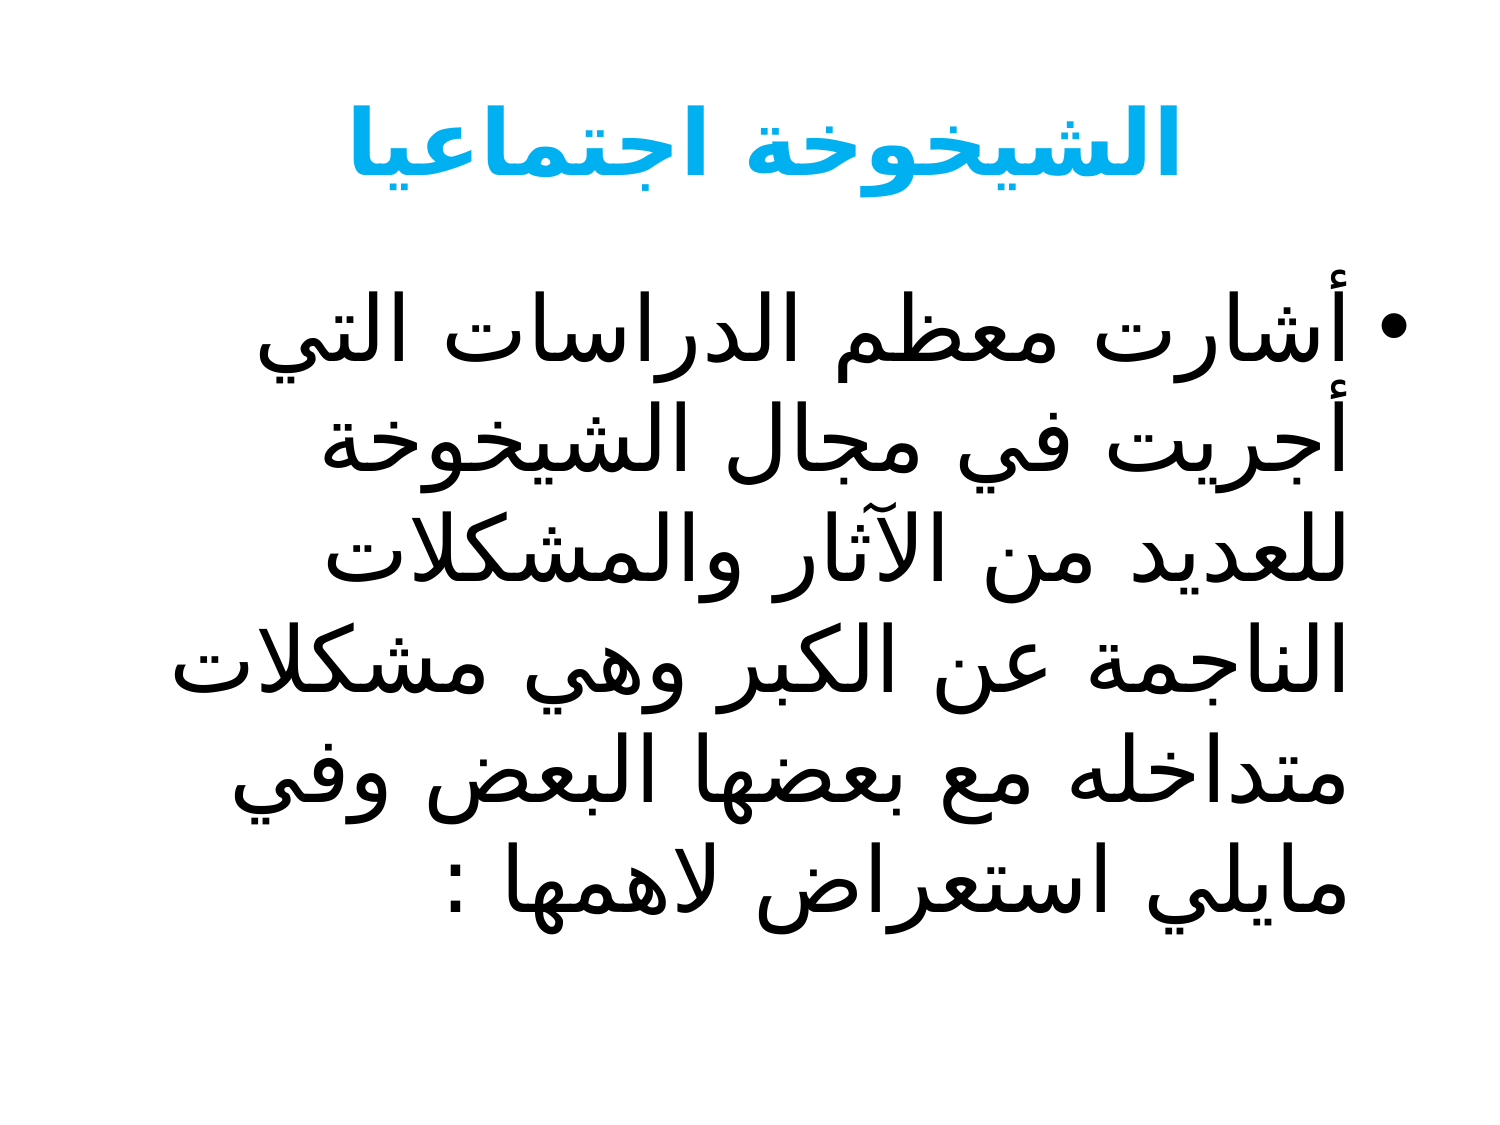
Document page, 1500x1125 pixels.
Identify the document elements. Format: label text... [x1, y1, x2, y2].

list أشارت معظم الدراسات التي أجريت في مجال الشيخوخة للعديد من الآثار والمشكلات الناجمة عن الكبر وهي مشكلات متداخله مع بعضها البعض وفي مايلي استعراض لاهمها : [75, 262, 1425, 1005]
title الشيخوخة اجتماعيا [75, 45, 1425, 233]
